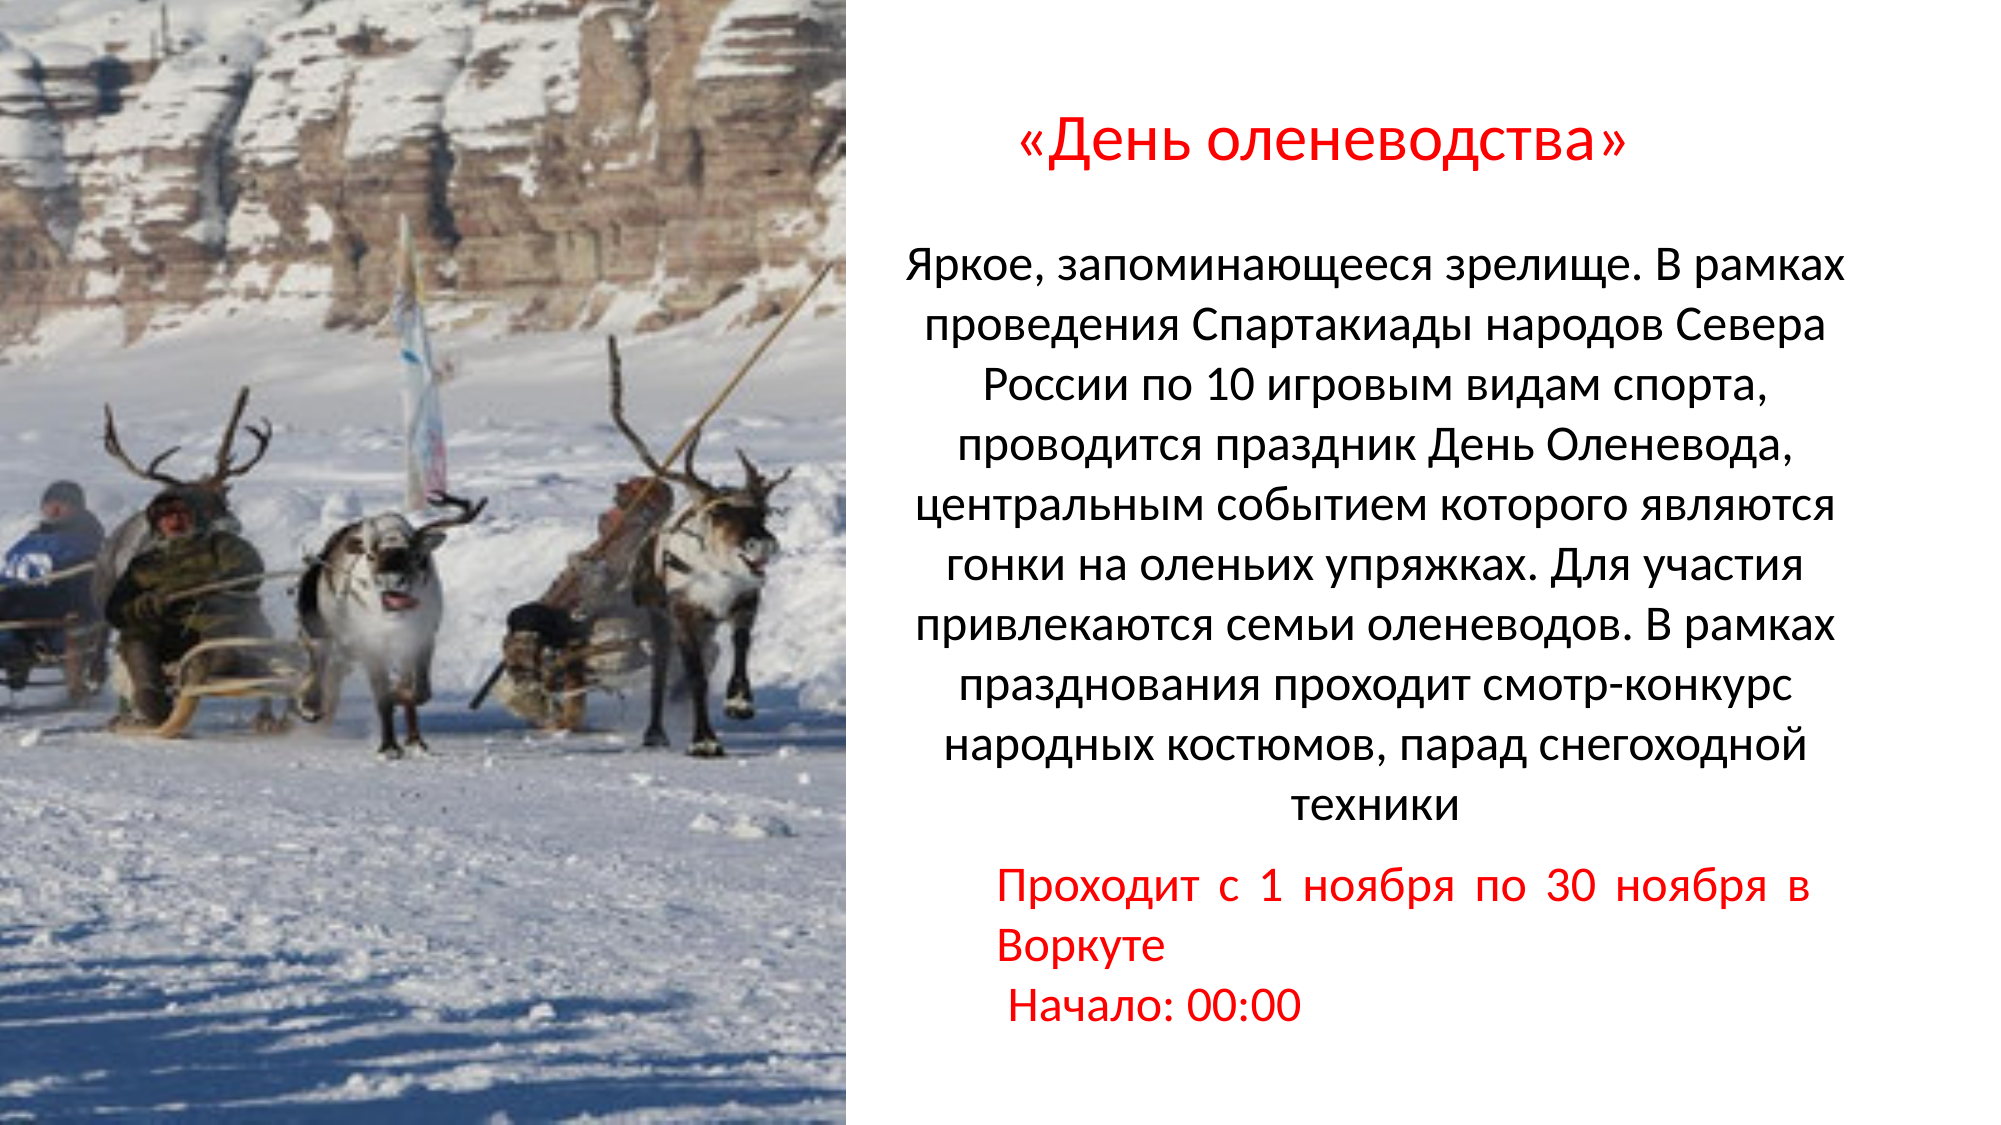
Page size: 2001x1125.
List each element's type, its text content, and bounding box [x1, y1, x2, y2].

text_box Яркое, запоминающееся зрелище. В рамках проведения Спартакиады народов Севера России по 10 игровым видам спорта, проводится праздник День Оленевода, центральным событием которого являются гонки на оленьих упряжках. Для участия привлекаются семьи оленеводов. В рамках празднования проходит смотр-конкурс народных костюмов, парад снегоходной техники [867, 222, 1884, 838]
picture [0, 0, 846, 1125]
text_box Проходит с 1 ноября по 30 ноября в Воркуте Начало: 00:00 [981, 843, 1827, 1039]
text_box «День оленеводства» [999, 86, 2000, 182]
